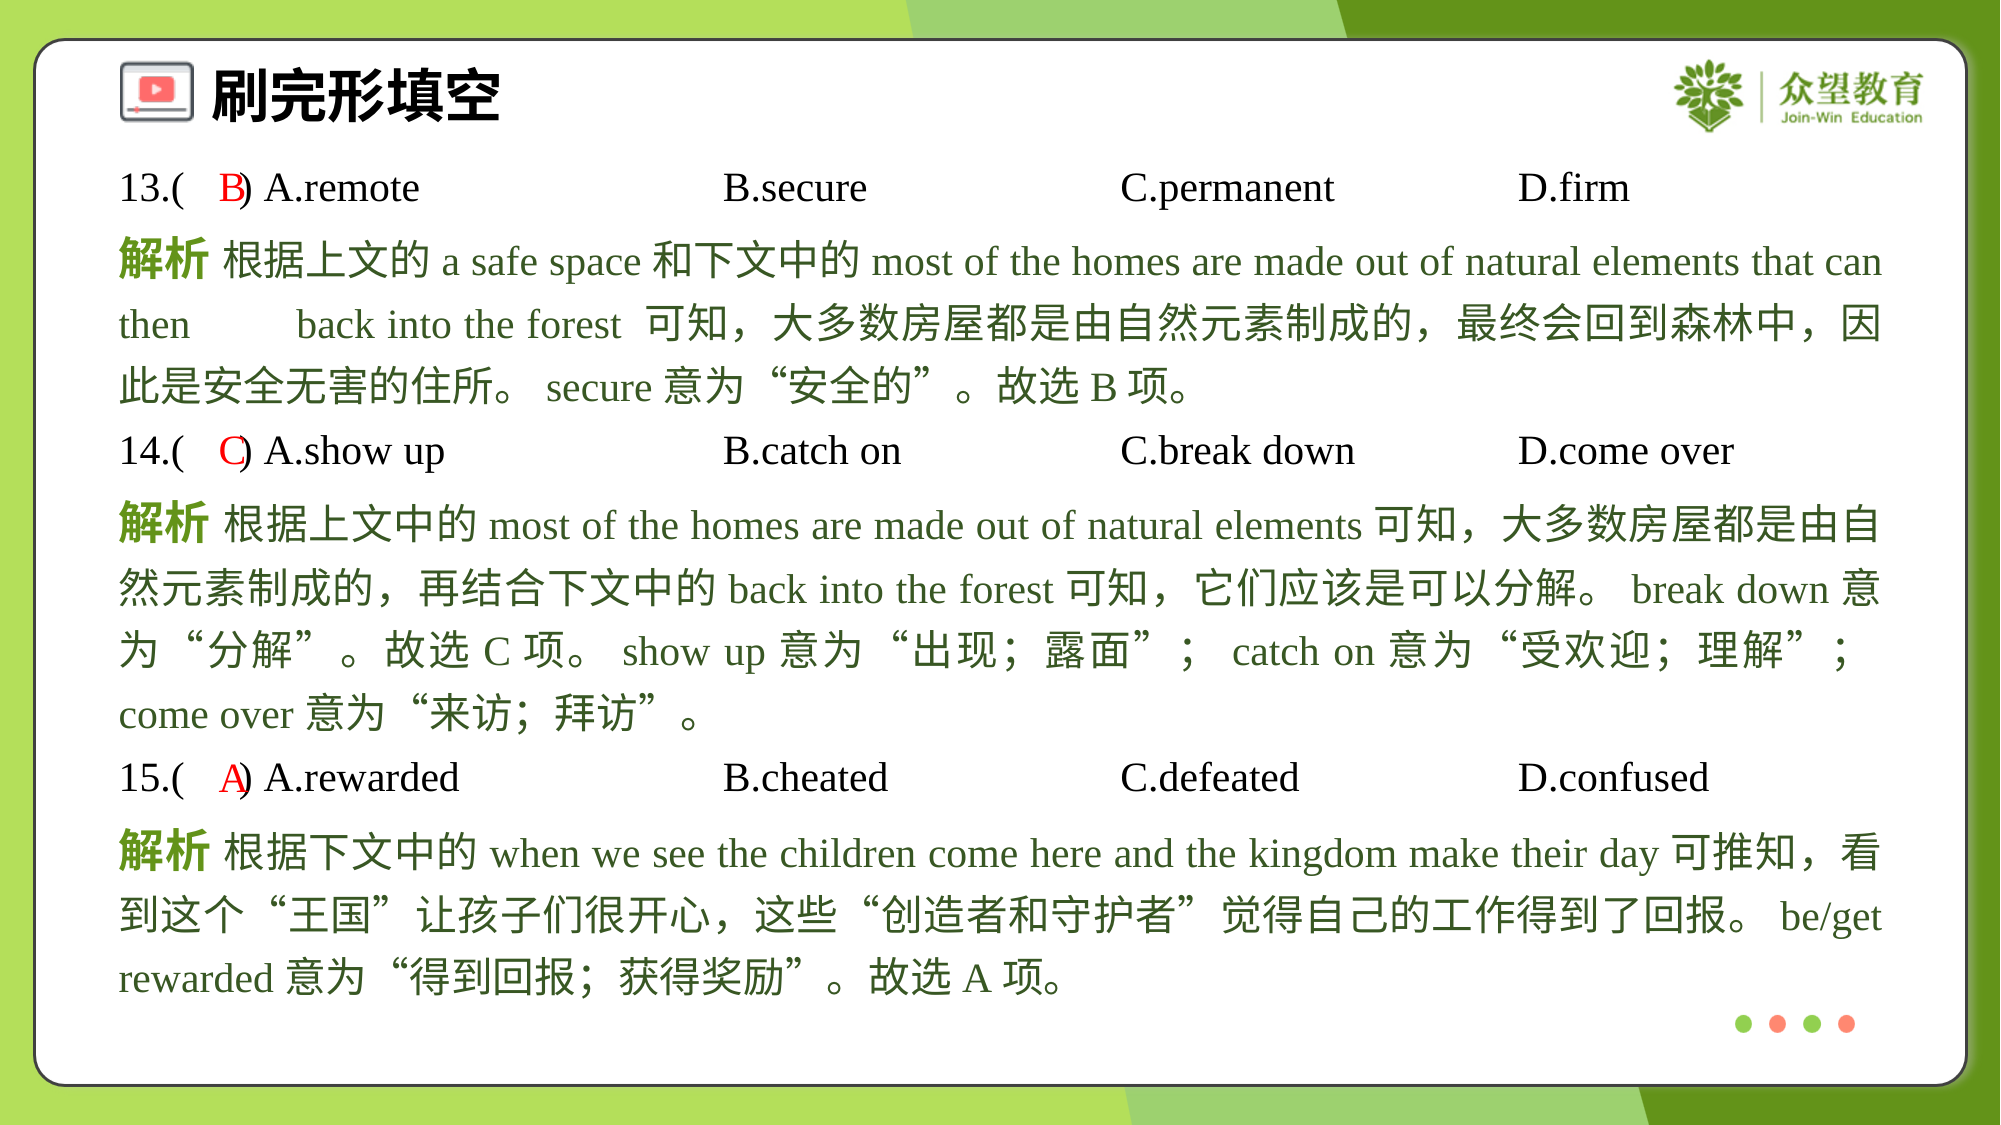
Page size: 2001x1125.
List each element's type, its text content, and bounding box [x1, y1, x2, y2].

text_box 13.( ) A.remote B.secure C.permanent D.firm [252, 146, 1883, 204]
text_box 15.( ) A.rewarded B.cheated C.defeated D.confused [254, 737, 1883, 795]
text_box 解析 根据下文中的when we see the children come here and the kingdom make their day可推知，看到这个“王国”让孩子们很开心，这些“创造者和守护者”觉得自己的工作得到了回报。be/get rewarded意为“得到回报；获得奖励”。故选A项。 [118, 807, 1883, 997]
text_box 14.( ) A.show up B.catch on C.break down D.come over [252, 410, 1883, 468]
text_box C [213, 410, 252, 469]
text_box 解析 根据上文的a safe space和下文中的most of the homes are made out of natural elements that can then back into the forest 可知，大多数房屋都是由自然元素制成的，最终会回到森林中，因此是安全无害的住所。secure意为“安全的”。故选B项。 [118, 215, 1883, 405]
text_box B [213, 146, 252, 205]
text_box 14.( ) A.show up B.catch on C.break down D.come over [118, 410, 213, 468]
text_box 15.( ) A.rewarded B.cheated C.defeated D.confused [118, 737, 213, 795]
text_box A [213, 737, 254, 796]
picture [0, 0, 2000, 1125]
text_box 13.( ) A.remote B.secure C.permanent D.firm [118, 146, 213, 204]
text_box 解析 根据上文中的most of the homes are made out of natural elements可知，大多数房屋都是由自然元素制成的，再结合下文中的back into the forest可知，它们应该是可以分解。break down意为“分解”。故选C项。show up意为“出现；露面”；catch on意为“受欢迎；理解”；come over意为“来访；拜访”。 [118, 480, 1883, 732]
